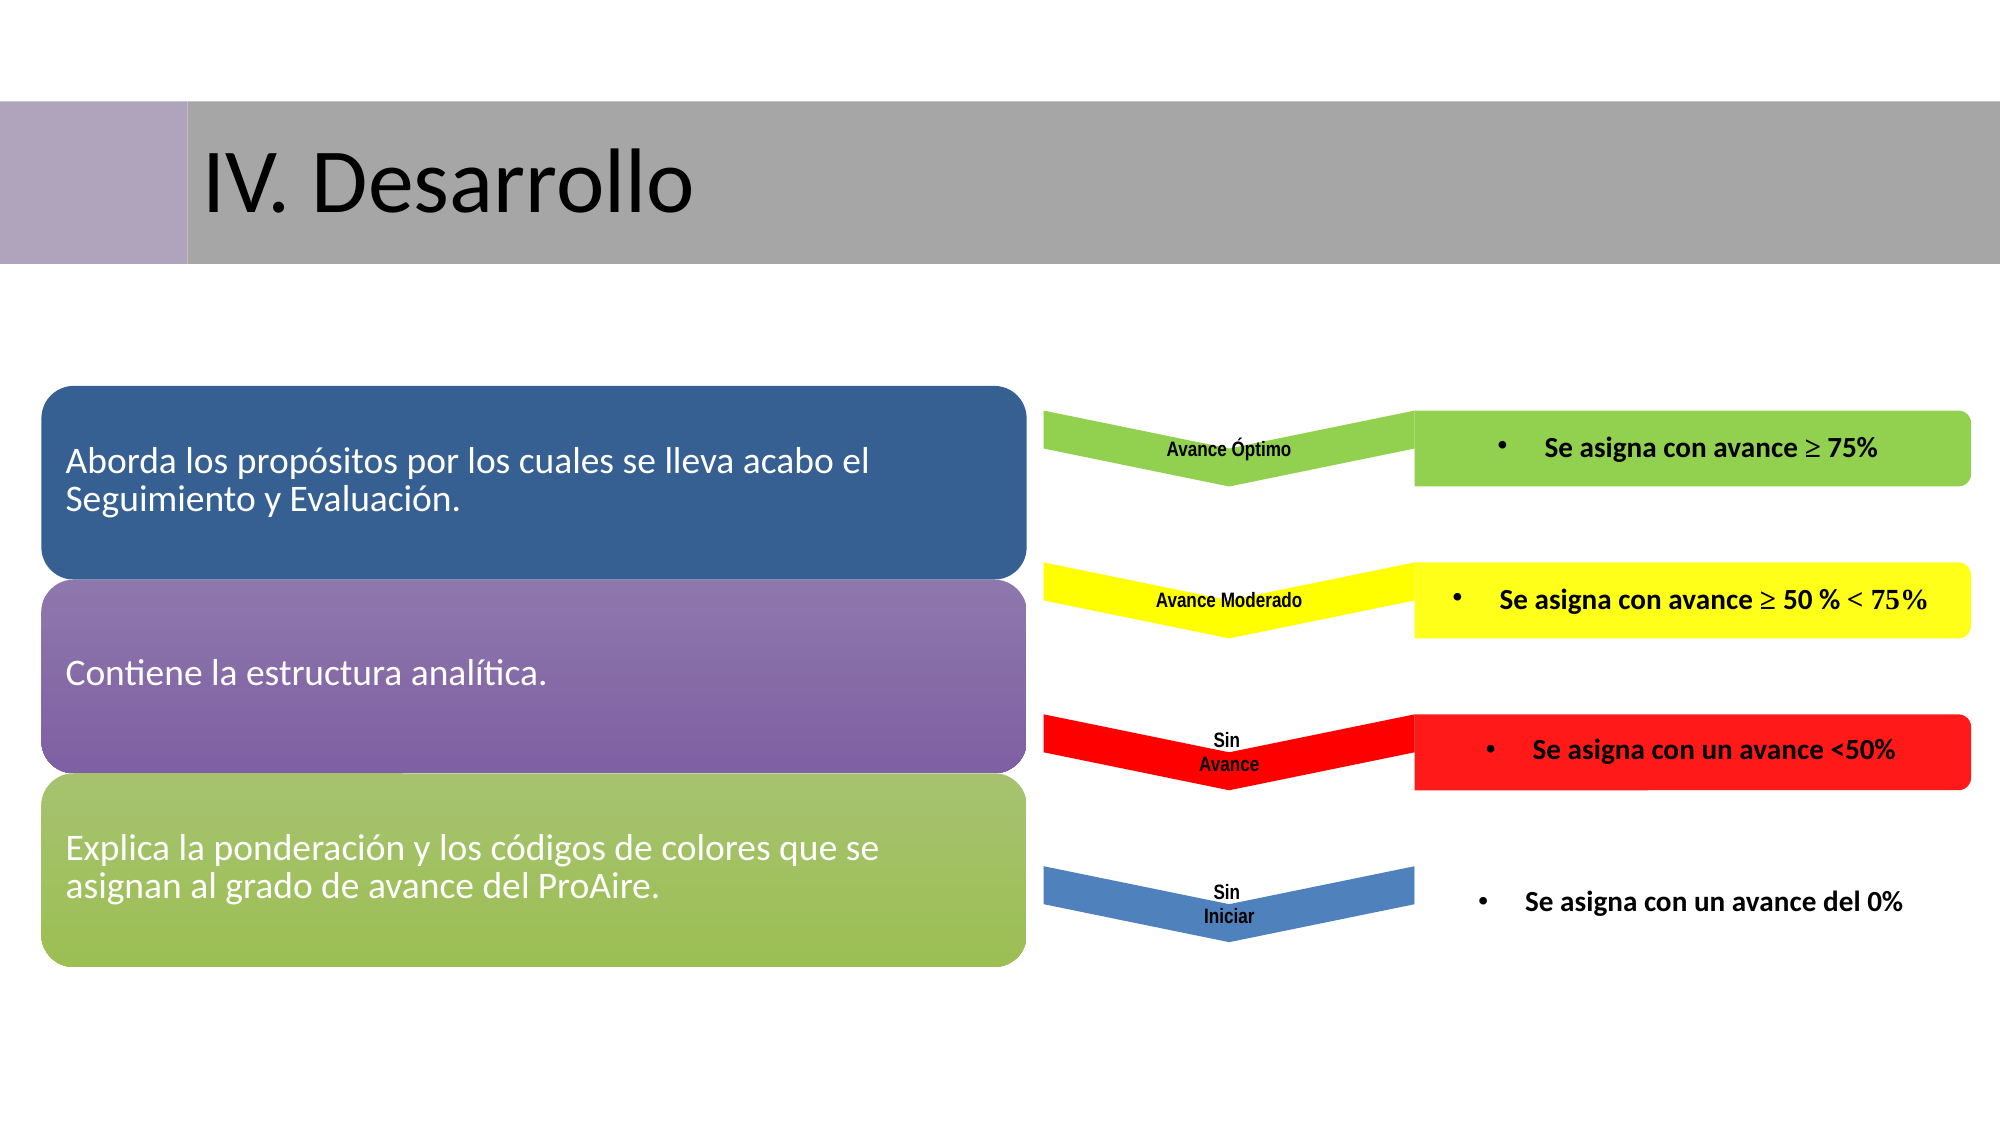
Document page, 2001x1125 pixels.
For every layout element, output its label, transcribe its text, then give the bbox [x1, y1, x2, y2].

text_box [0, 101, 188, 264]
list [41, 385, 1027, 967]
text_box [1043, 410, 1972, 943]
title IV. Desarrollo [188, 101, 2000, 264]
